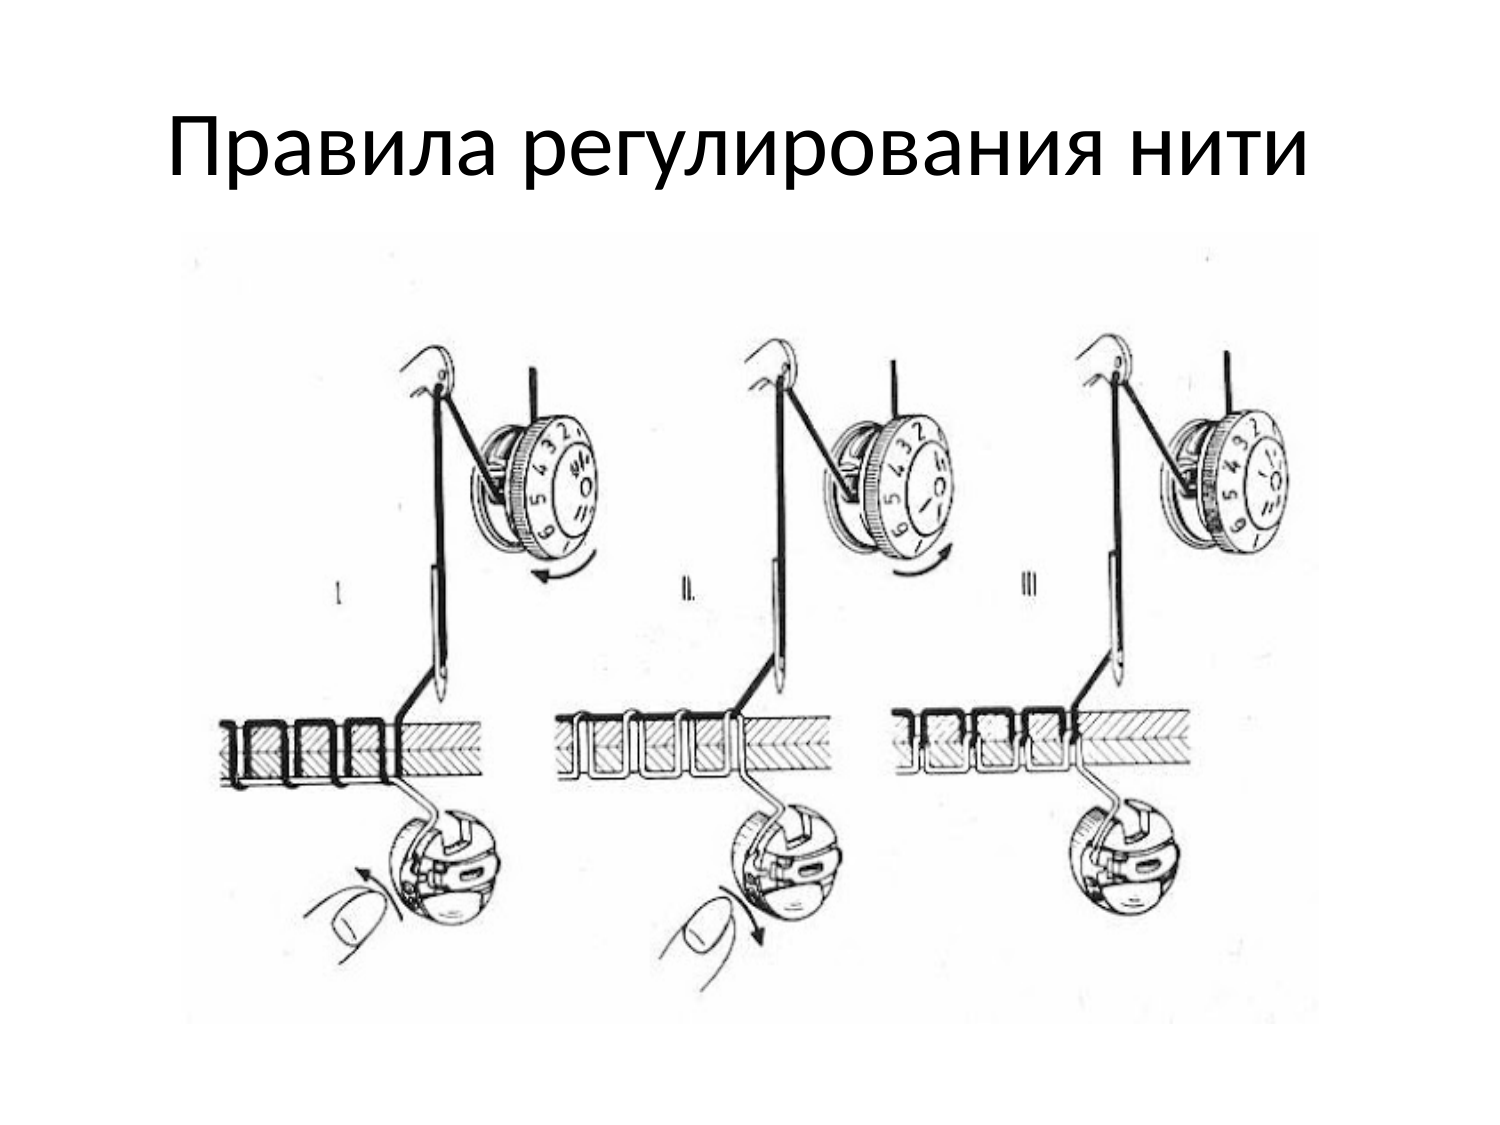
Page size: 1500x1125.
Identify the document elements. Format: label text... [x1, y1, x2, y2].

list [180, 232, 1320, 1025]
title Правила регулирования нити [75, 45, 1425, 233]
